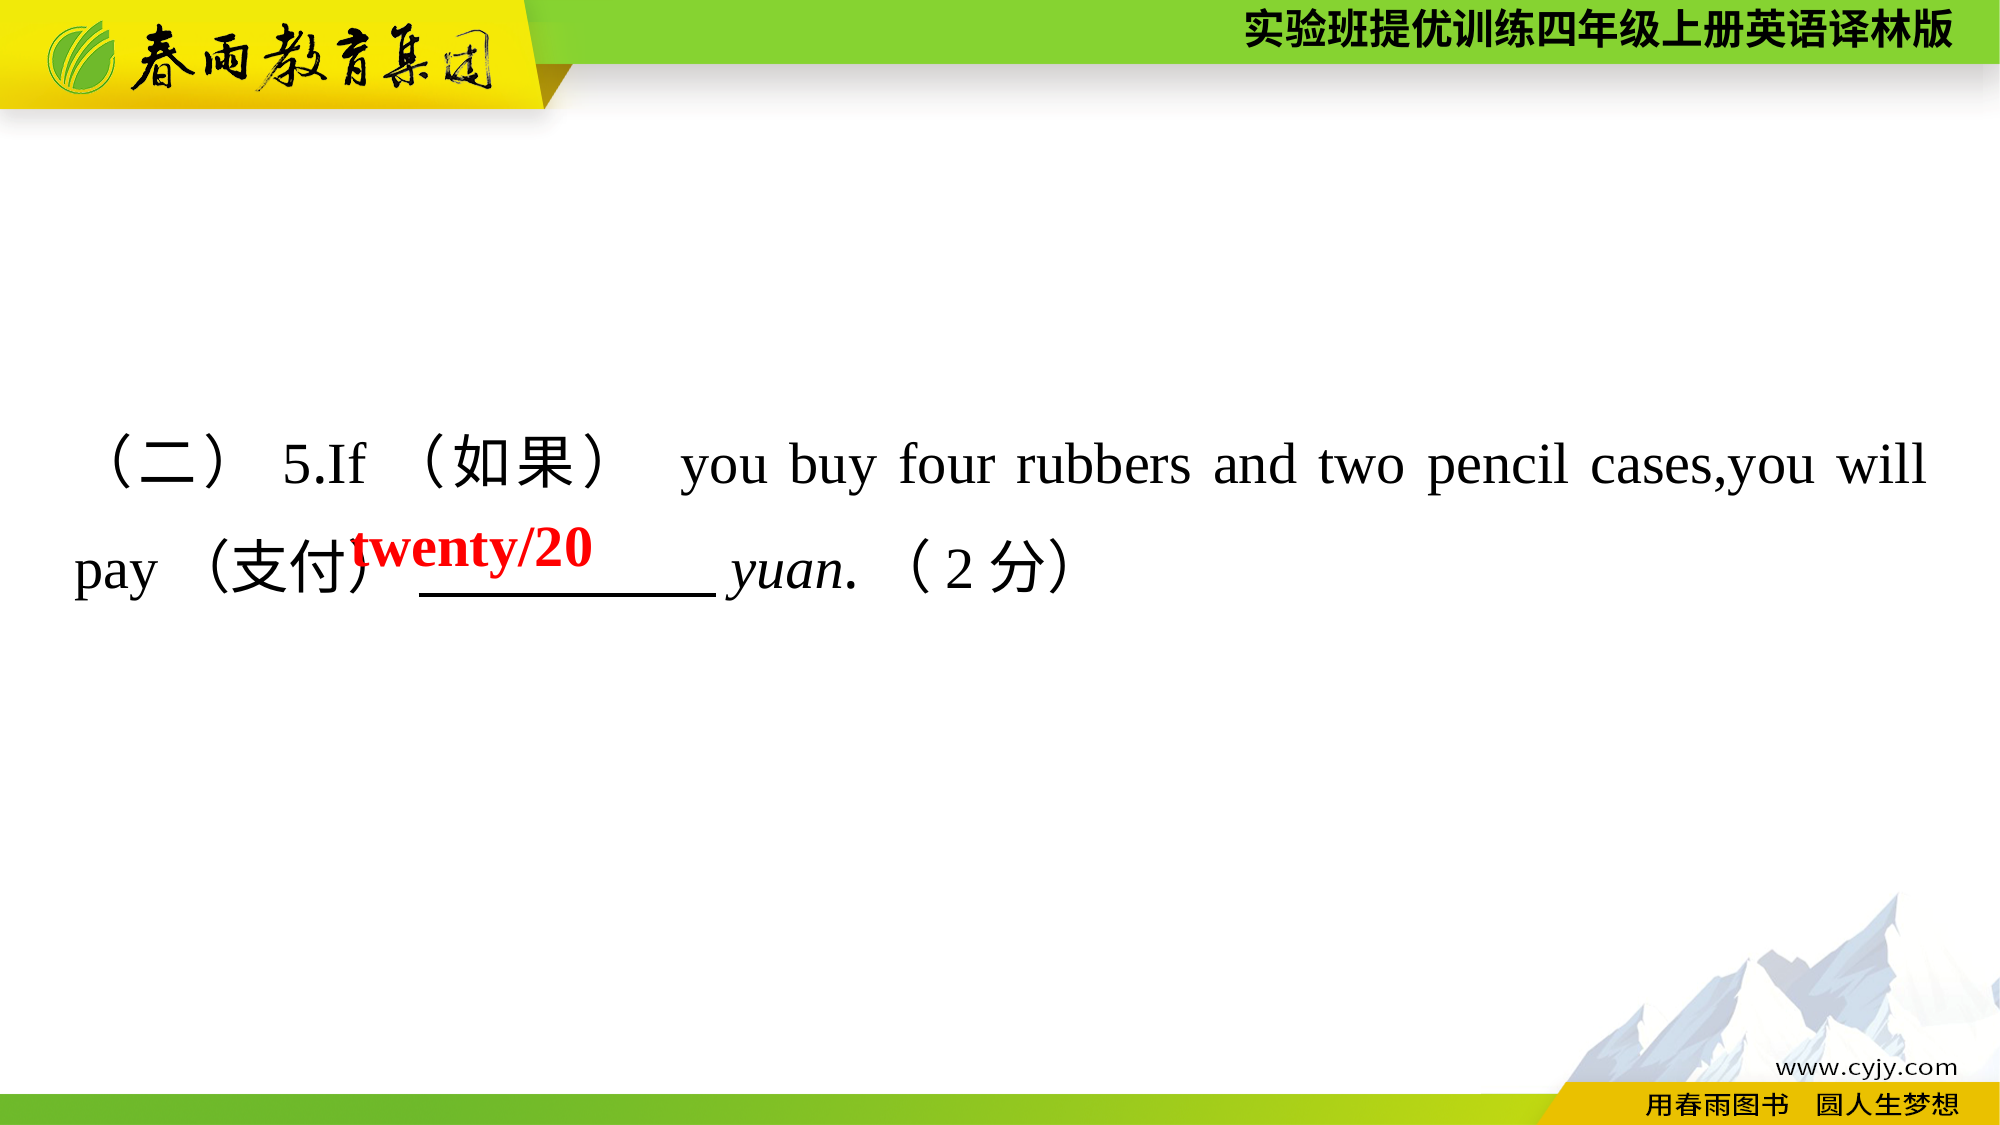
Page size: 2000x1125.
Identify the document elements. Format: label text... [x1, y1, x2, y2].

picture [0, 0, 2000, 1125]
text_box twenty/20 [320, 500, 609, 586]
list （二）5.If（如果） you buy four rubbers and two pencil cases,you will pay（支付） yuan.（2分） [59, 382, 1944, 610]
